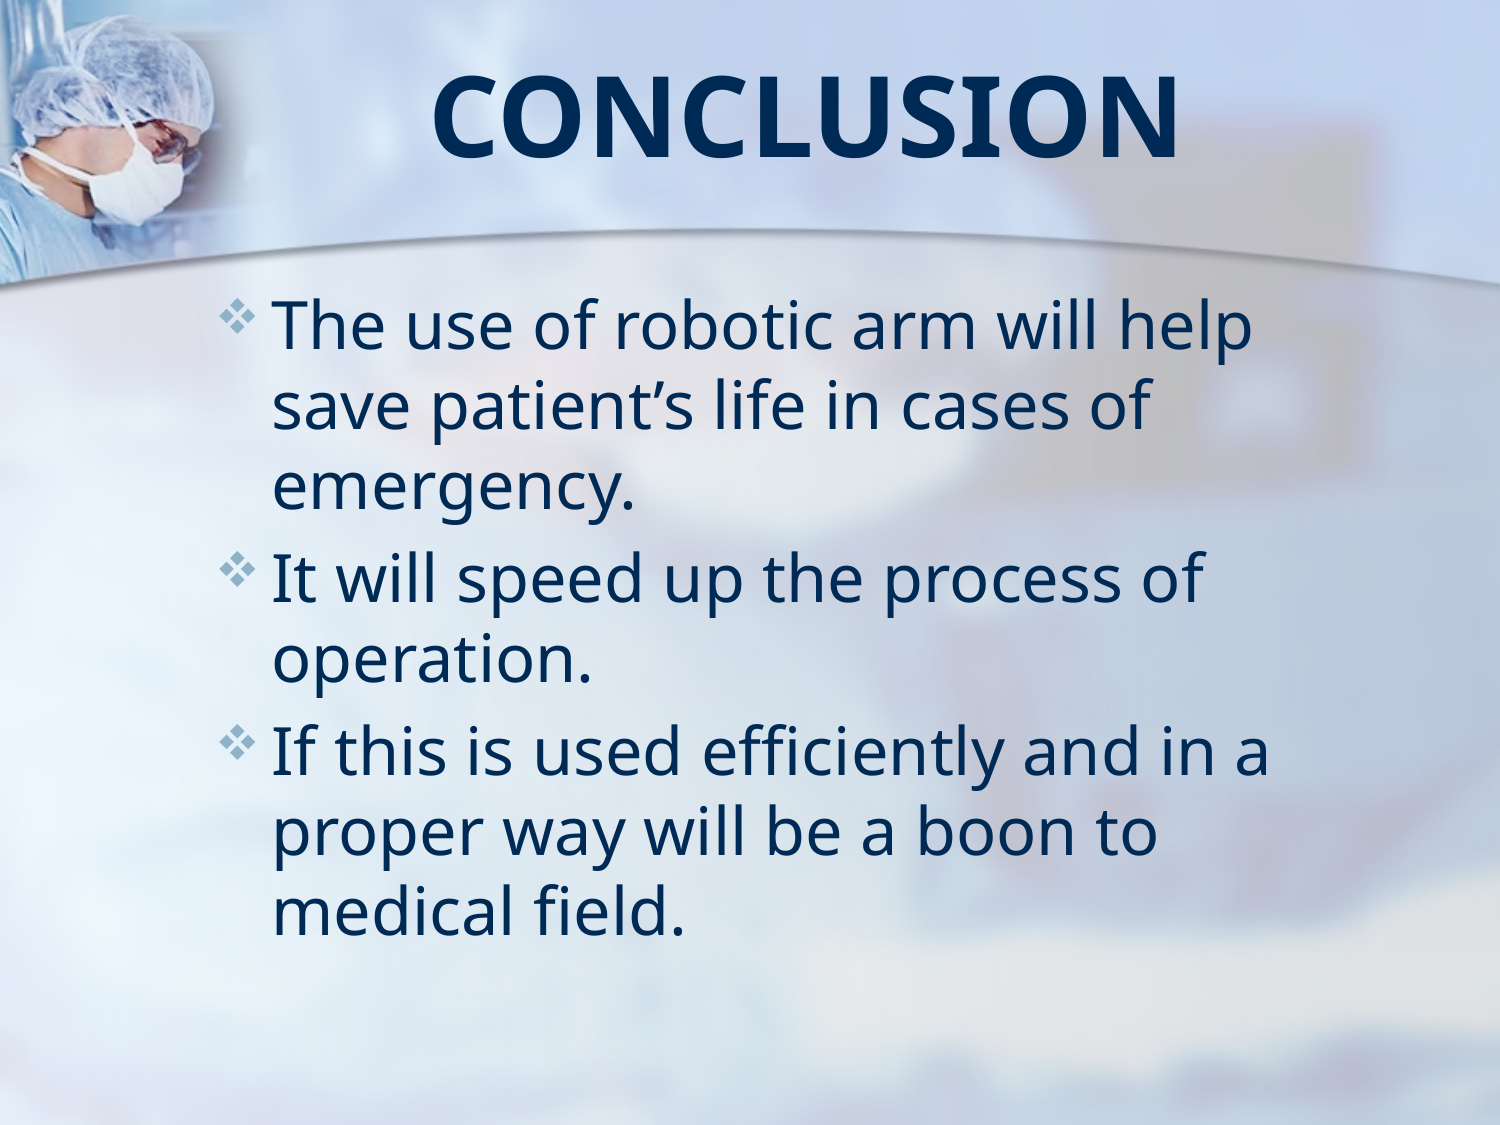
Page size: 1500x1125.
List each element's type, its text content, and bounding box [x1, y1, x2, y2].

title Conclusion [199, 24, 1413, 201]
list The use of robotic arm will help save patient’s life in cases of emergency. It will speed up the process of operation. If this is used efficiently and in a proper way will be a boon to medical field. [199, 274, 1413, 1051]
picture [0, 0, 1500, 1125]
